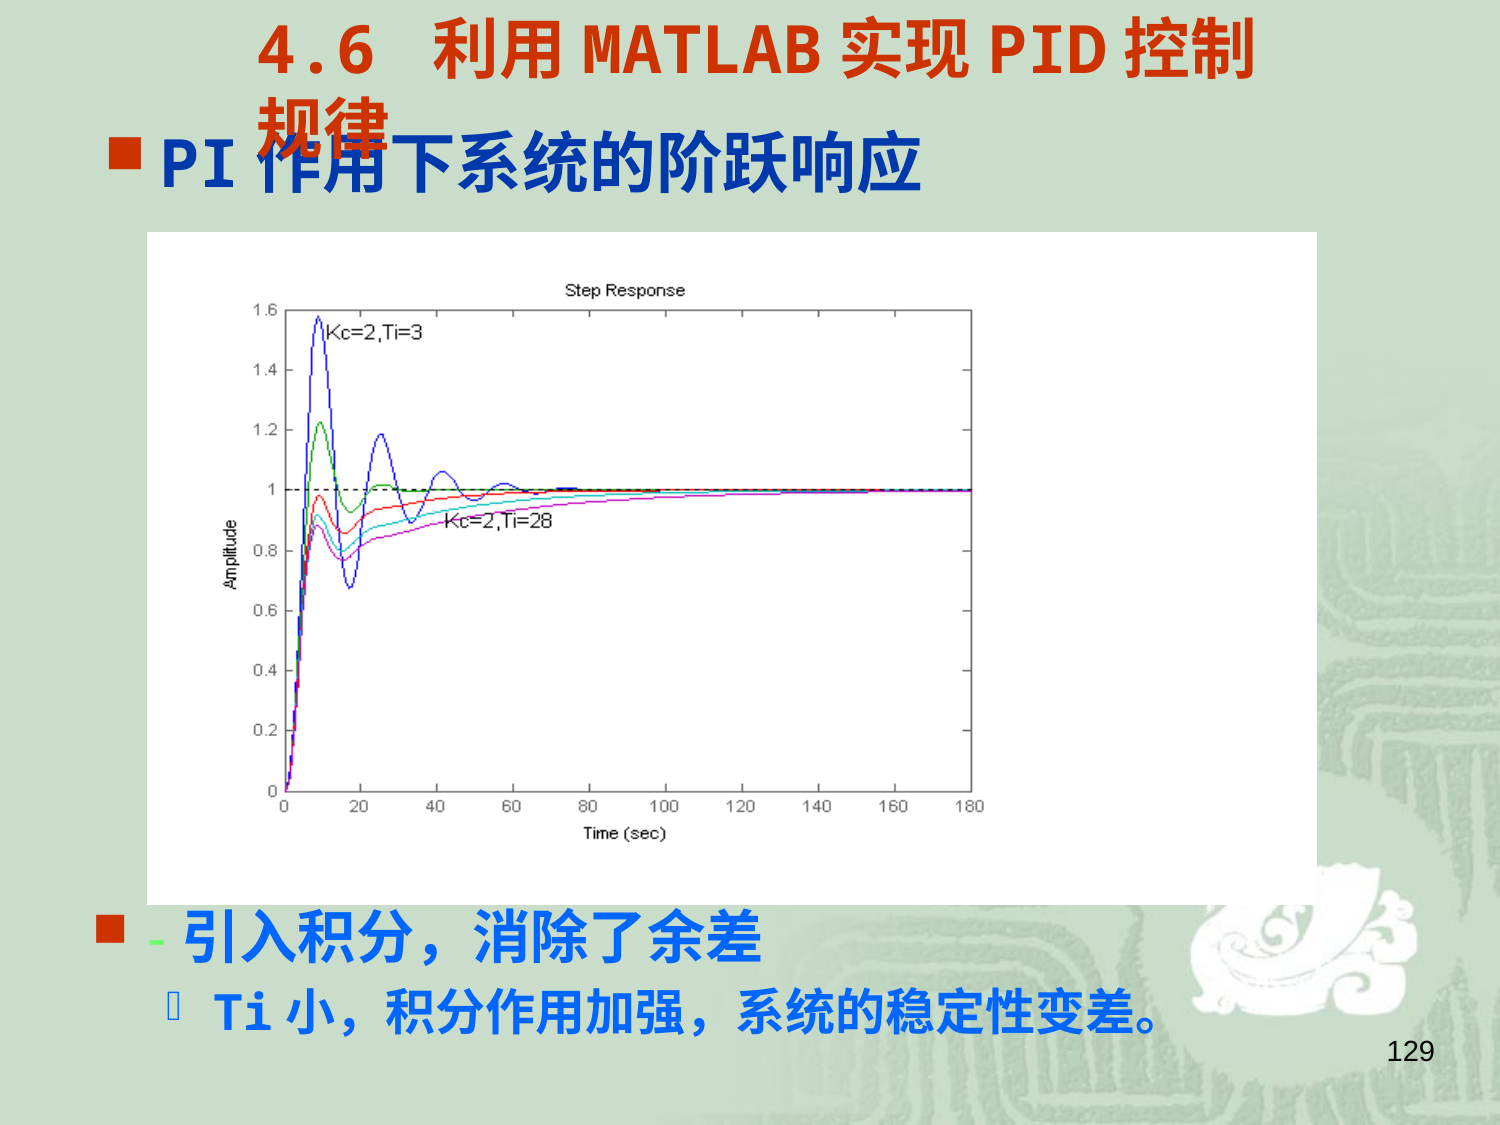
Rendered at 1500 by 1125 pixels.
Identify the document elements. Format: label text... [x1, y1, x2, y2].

list PI作用下系统的阶跃响应 [88, 113, 1364, 197]
picture [0, 0, 1500, 1125]
slide_number 129 [1074, 1024, 1451, 1103]
text_box -引入积分，消除了余差 Ti小，积分作用加强，系统的稳定性变差。 [76, 893, 1427, 1047]
text_box 4.6 利用MATLAB实现PID控制规律 [242, 0, 1294, 175]
